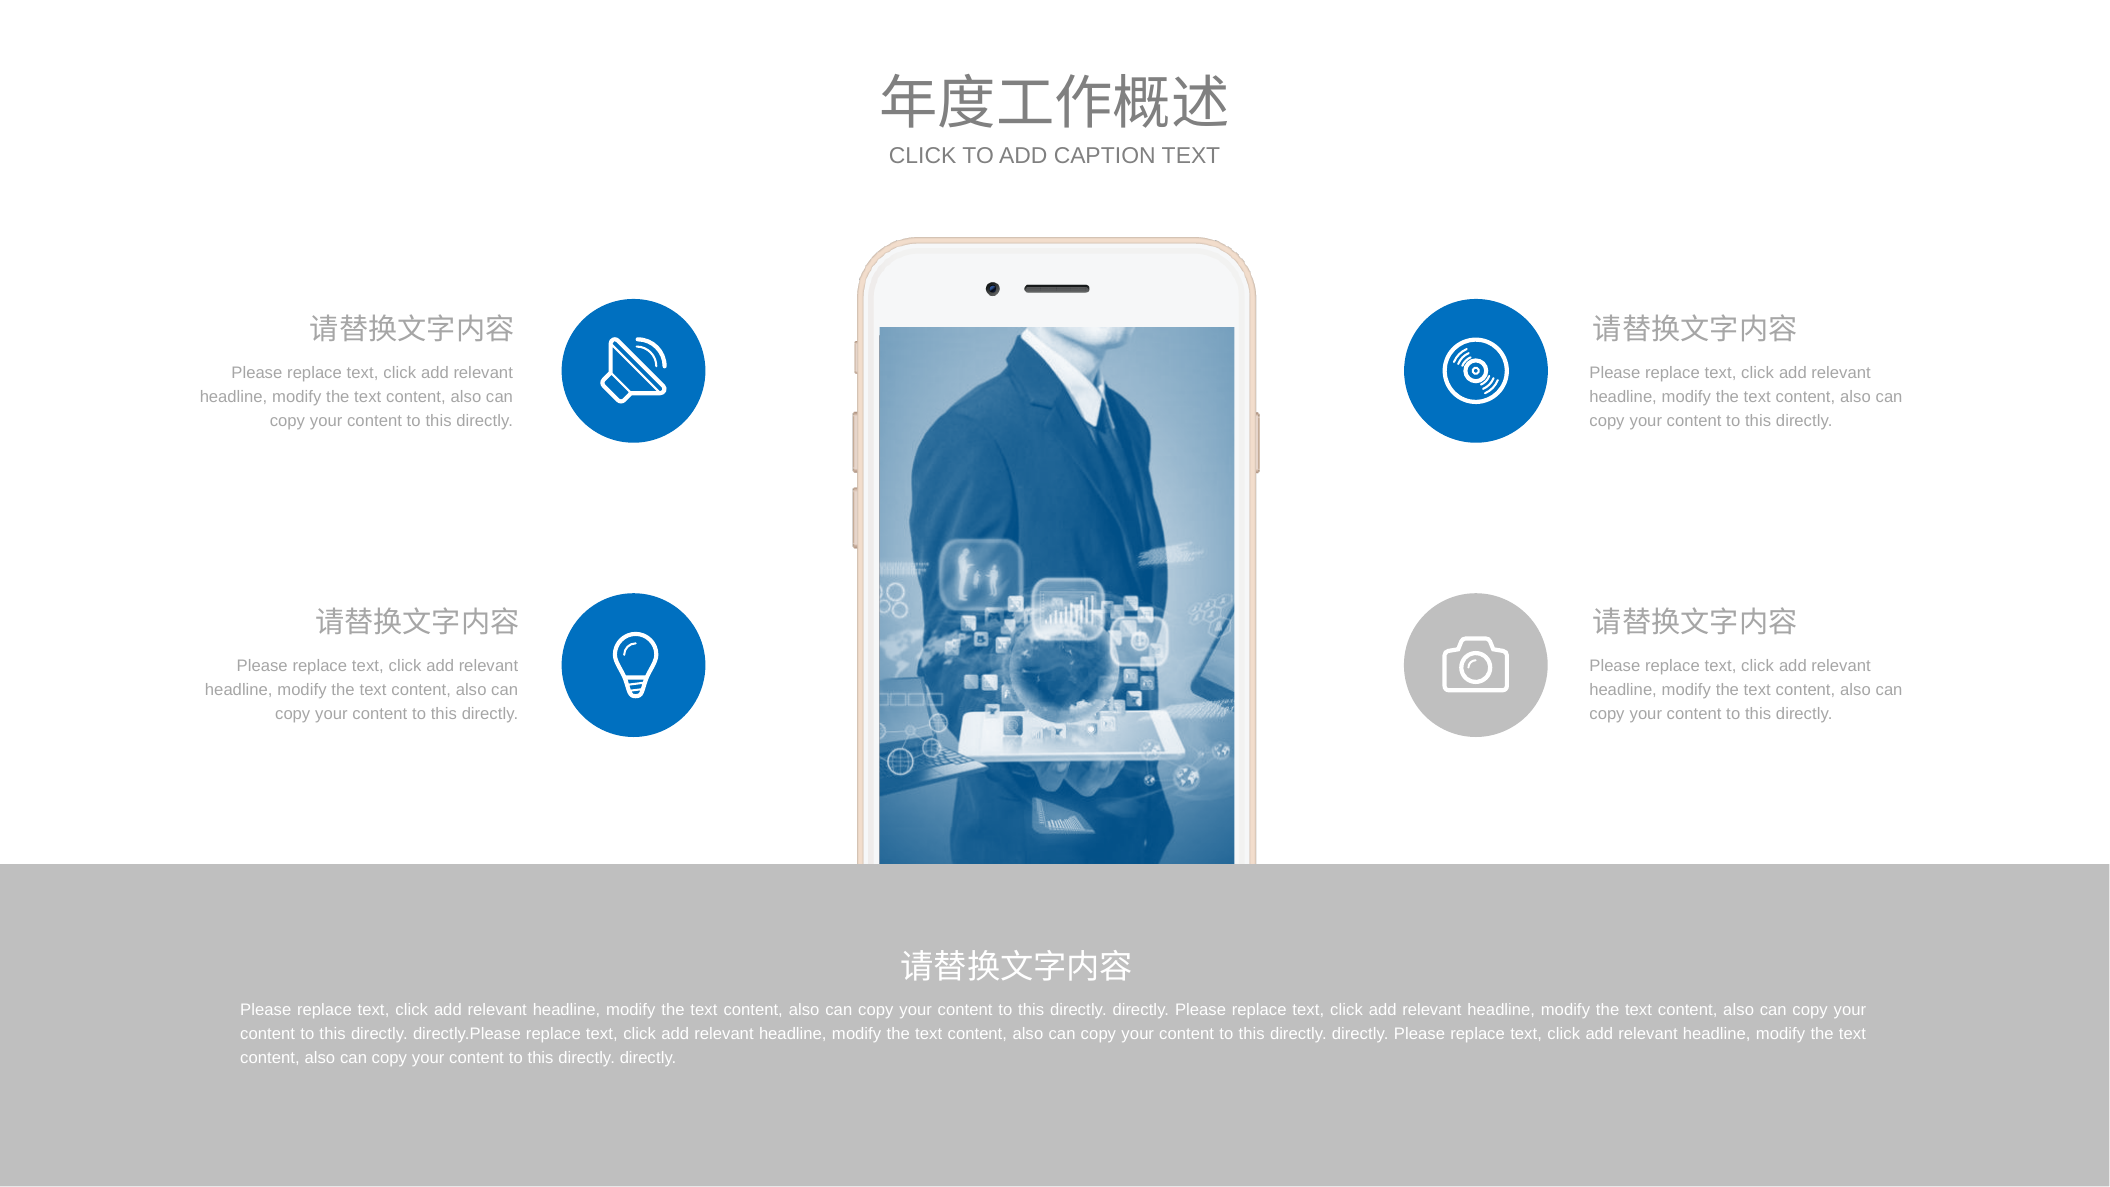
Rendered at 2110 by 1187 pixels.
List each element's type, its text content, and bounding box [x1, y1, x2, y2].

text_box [561, 298, 706, 443]
text_box Please replace text, click add relevant headline, modify the text content, also can copy your content to this directly. [1589, 651, 1935, 724]
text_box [561, 593, 706, 737]
text_box [0, 863, 2110, 1187]
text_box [1403, 593, 1548, 737]
text_box 请替换文字内容 [1593, 303, 1872, 346]
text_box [1404, 298, 1548, 443]
text_box Please replace text, click add relevant headline, modify the text content, also can copy your content to this directly. directly. Please replace text, click add relevant headline, modify the text content, also can copy your content to this directly. directly.Please replace text, click add relevant headline, modify the text content, also can copy your content to this directly. directly. Please replace text, click add relevant headline, modify the text content, also can copy your content to this directly. directly. [240, 995, 1869, 1067]
picture [839, 234, 1271, 1060]
text_box Please replace text, click add relevant headline, modify the text content, also can copy your content to this directly. [168, 358, 514, 430]
text_box 年度工作概述 [865, 65, 1245, 136]
text_box 请替换文字内容 [241, 596, 520, 639]
text_box 请替换文字内容 [236, 303, 515, 346]
text_box CLICK TO ADD CAPTION TEXT [865, 140, 1245, 168]
text_box 请替换文字内容 [1593, 596, 1872, 639]
text_box Please replace text, click add relevant headline, modify the text content, also can copy your content to this directly. [1589, 358, 1935, 430]
text_box Please replace text, click add relevant headline, modify the text content, also can copy your content to this directly. [173, 651, 519, 724]
